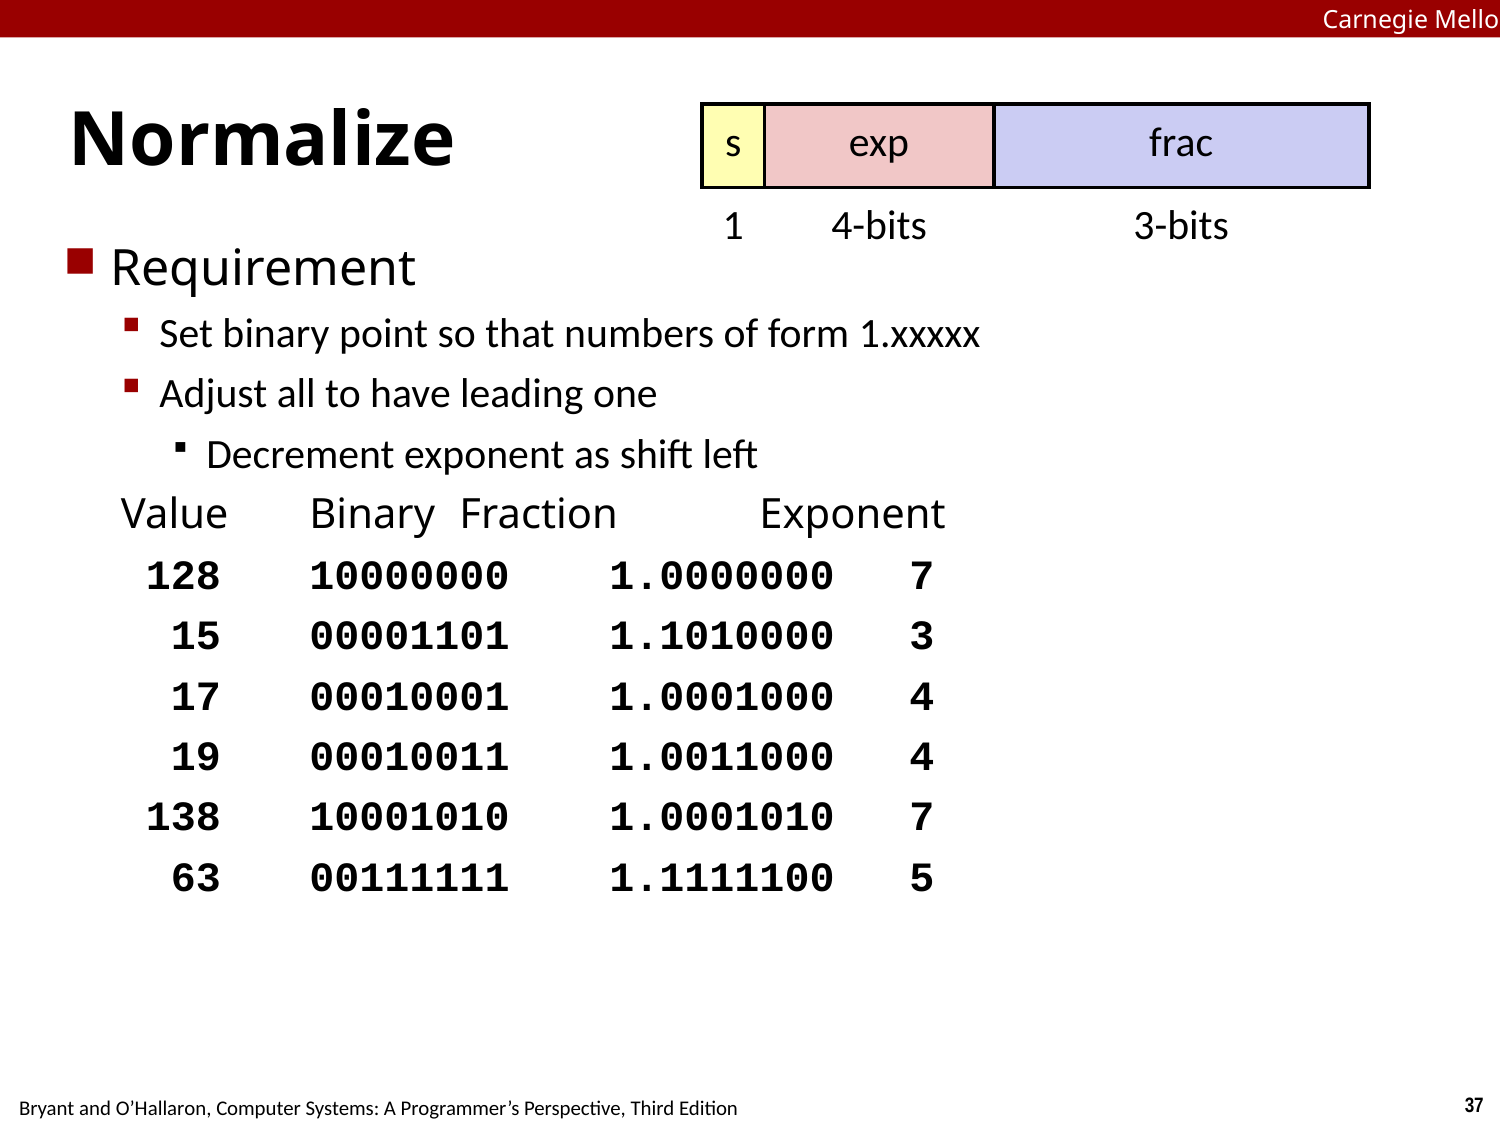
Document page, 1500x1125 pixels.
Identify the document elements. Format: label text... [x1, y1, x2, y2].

text_box [0, 0, 1500, 38]
table_header s [704, 106, 763, 186]
table_cell 4-bits [765, 189, 994, 271]
table_header frac [996, 106, 1367, 186]
list Requirement Set binary point so that numbers of form 1.xxxxx Adjust all to have leading one Decrement exponent as shift left Value Binary Fraction Exponent 128 10000000 1.0000000 7 15 00001101 1.1010000 3 17 00010001 1.0001000 4 19 00010011 1.0011000 4 138 10001010 1.0001010 7 63 00111111 1.1111100 5 [62, 228, 1438, 1122]
table_header exp [766, 106, 992, 186]
text_box Carnegie Mellon [1322, 3, 1500, 33]
table_cell 1 [702, 189, 765, 271]
table_cell 3-bits [994, 189, 1369, 271]
title Normalize [62, 41, 1438, 228]
